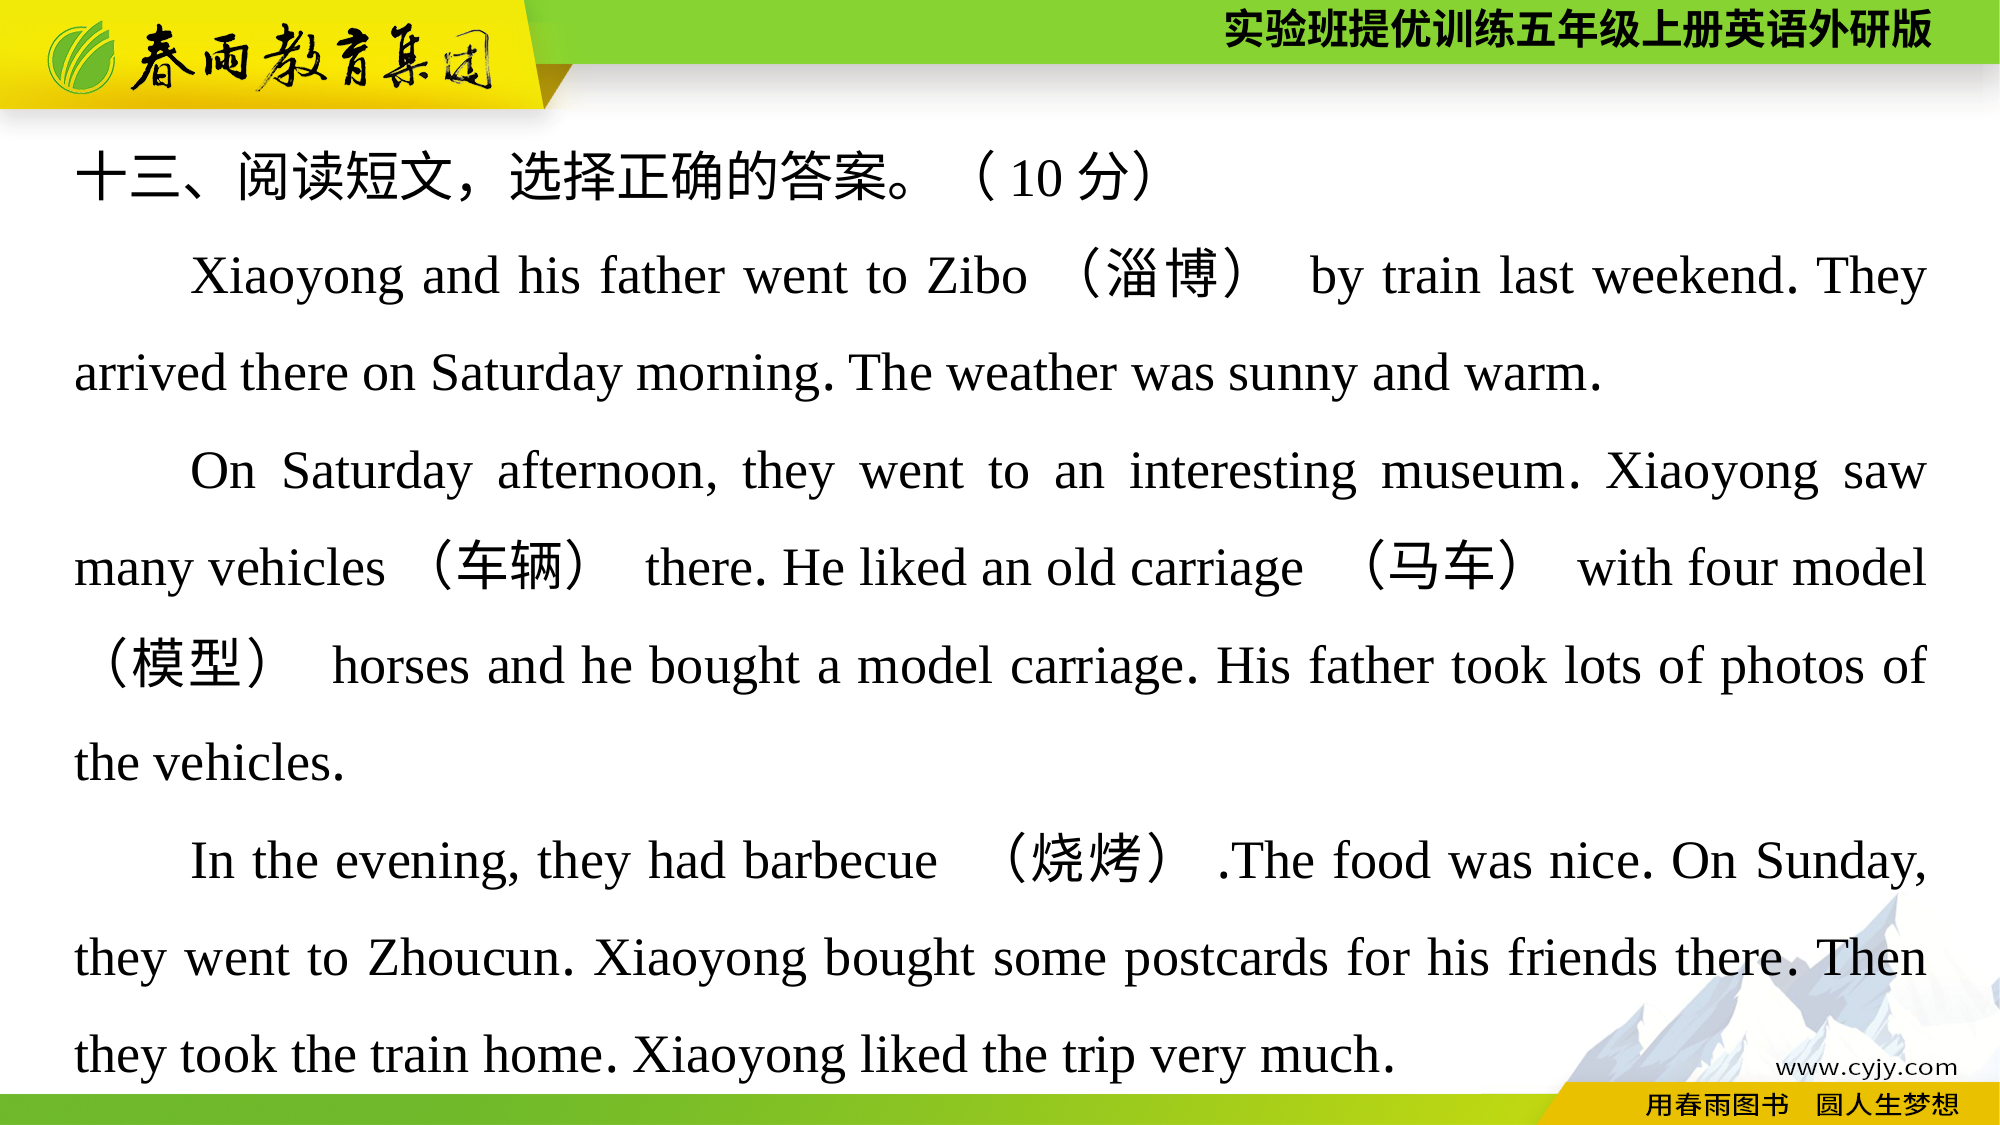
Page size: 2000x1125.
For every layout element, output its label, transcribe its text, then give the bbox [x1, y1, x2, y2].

picture [0, 0, 2000, 1125]
list 十三、阅读短文，选择正确的答案。（10分） Xiaoyong and his father went to Zibo（淄博） by train last weekend. They arrived there on Saturday morning. The weather was sunny and warm. On Saturday afternoon, they went to an interesting museum. Xiaoyong saw many vehicles（车辆） there. He liked an old carriage （马车） with four model （模型） horses and he bought a model carriage. His father took lots of photos of the vehicles. In the evening, they had barbecue （烧烤）.The food was nice. On Sunday, they went to Zhoucun. Xiaoyong bought some postcards for his friends there. Then they took the train home. Xiaoyong liked the trip very much. [59, 101, 1944, 1089]
